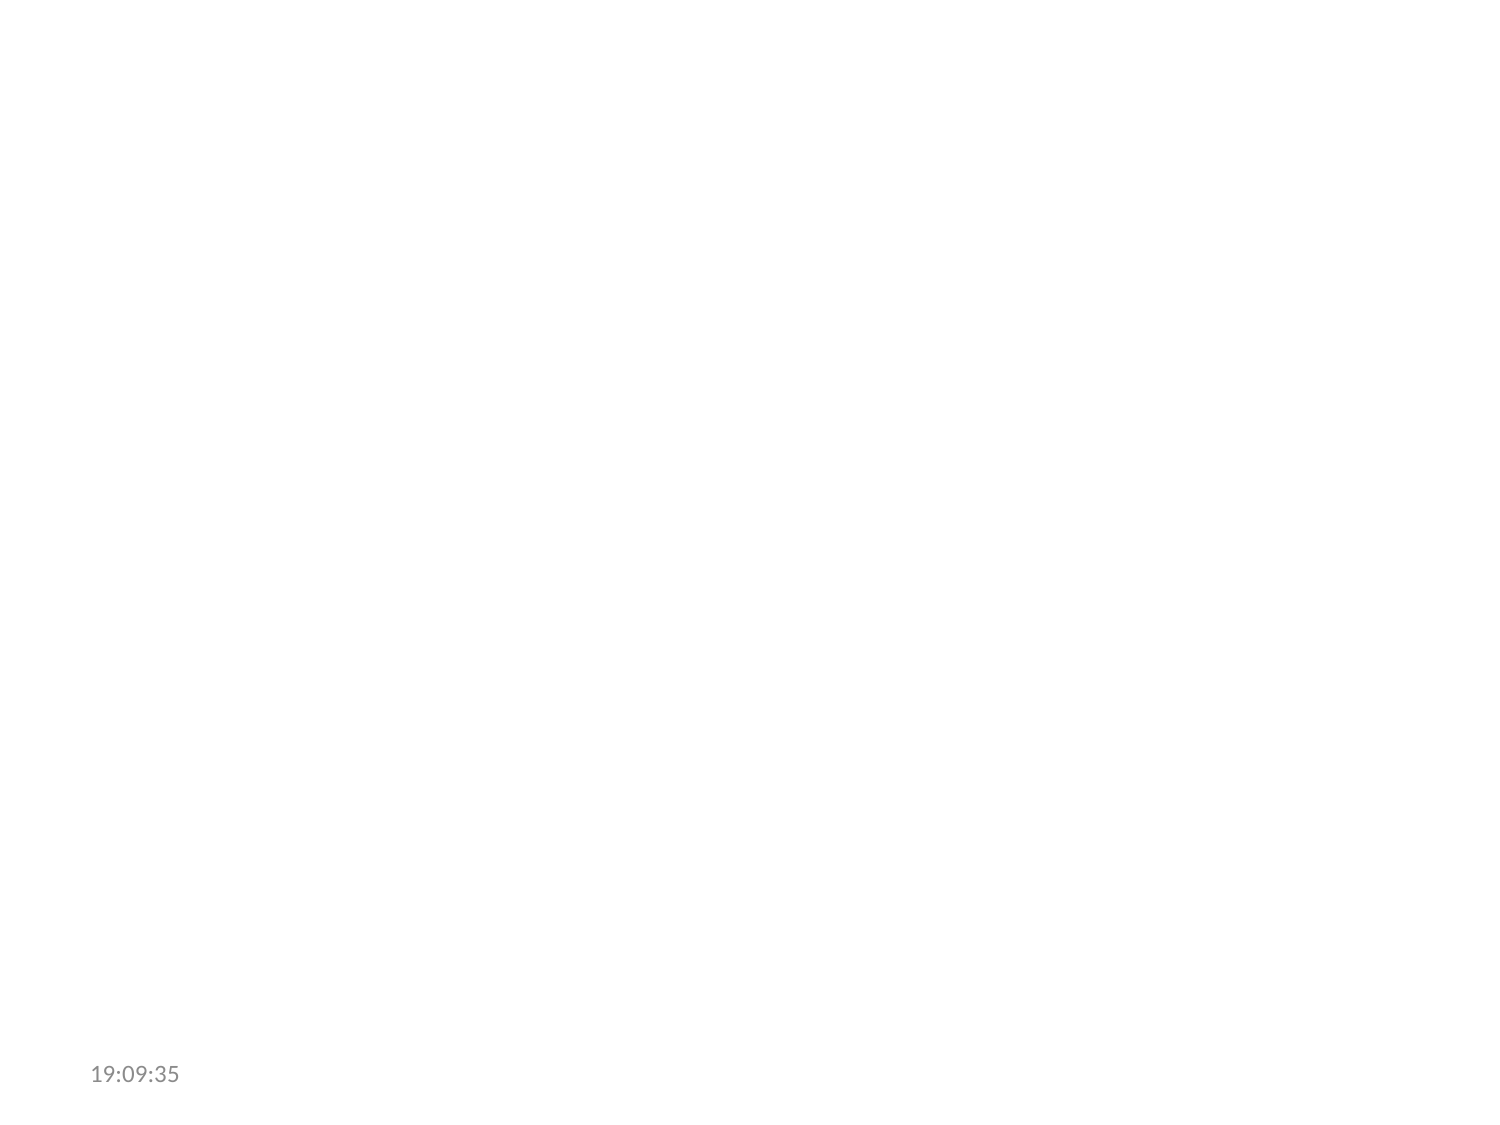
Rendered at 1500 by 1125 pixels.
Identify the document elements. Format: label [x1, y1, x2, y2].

slide_number [75, 1042, 425, 1103]
